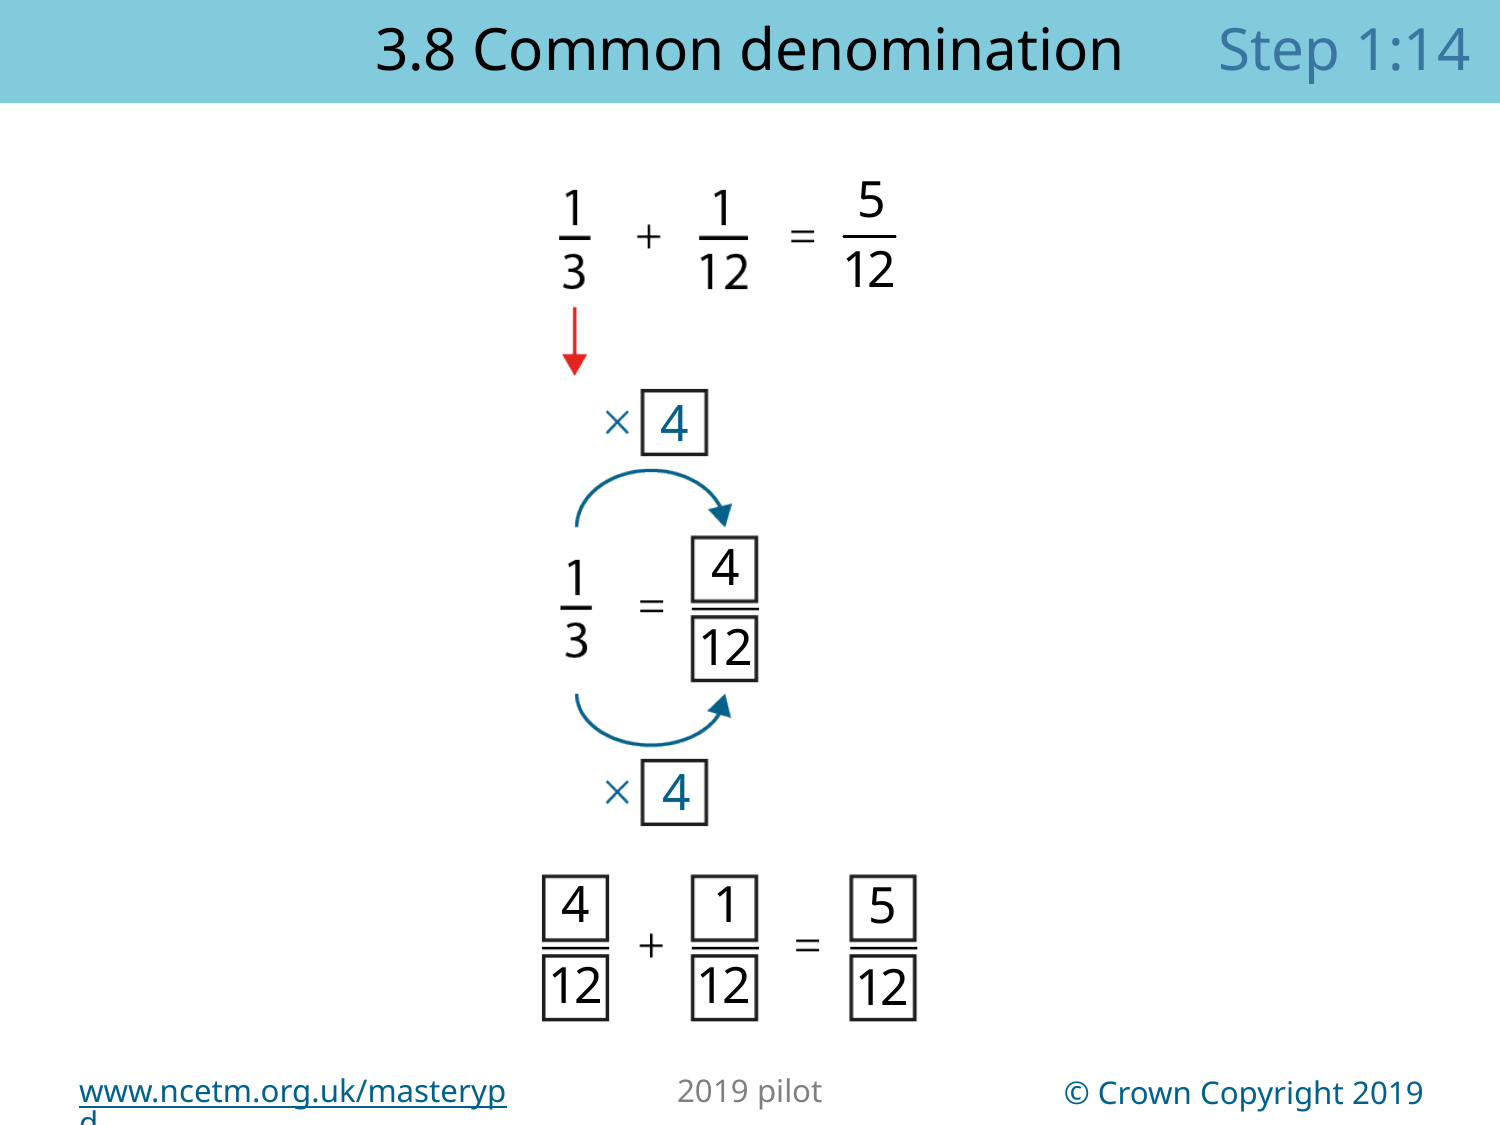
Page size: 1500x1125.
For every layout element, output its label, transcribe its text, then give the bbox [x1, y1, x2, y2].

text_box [657, 403, 691, 446]
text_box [866, 886, 896, 931]
picture [230, 180, 1237, 1050]
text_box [697, 963, 751, 1008]
list Step 1:14 [0, 0, 1500, 104]
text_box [714, 885, 736, 928]
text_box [550, 963, 603, 1008]
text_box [659, 772, 693, 815]
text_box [708, 547, 742, 590]
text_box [856, 965, 909, 1010]
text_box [558, 885, 592, 928]
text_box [700, 626, 753, 671]
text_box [839, 173, 900, 293]
